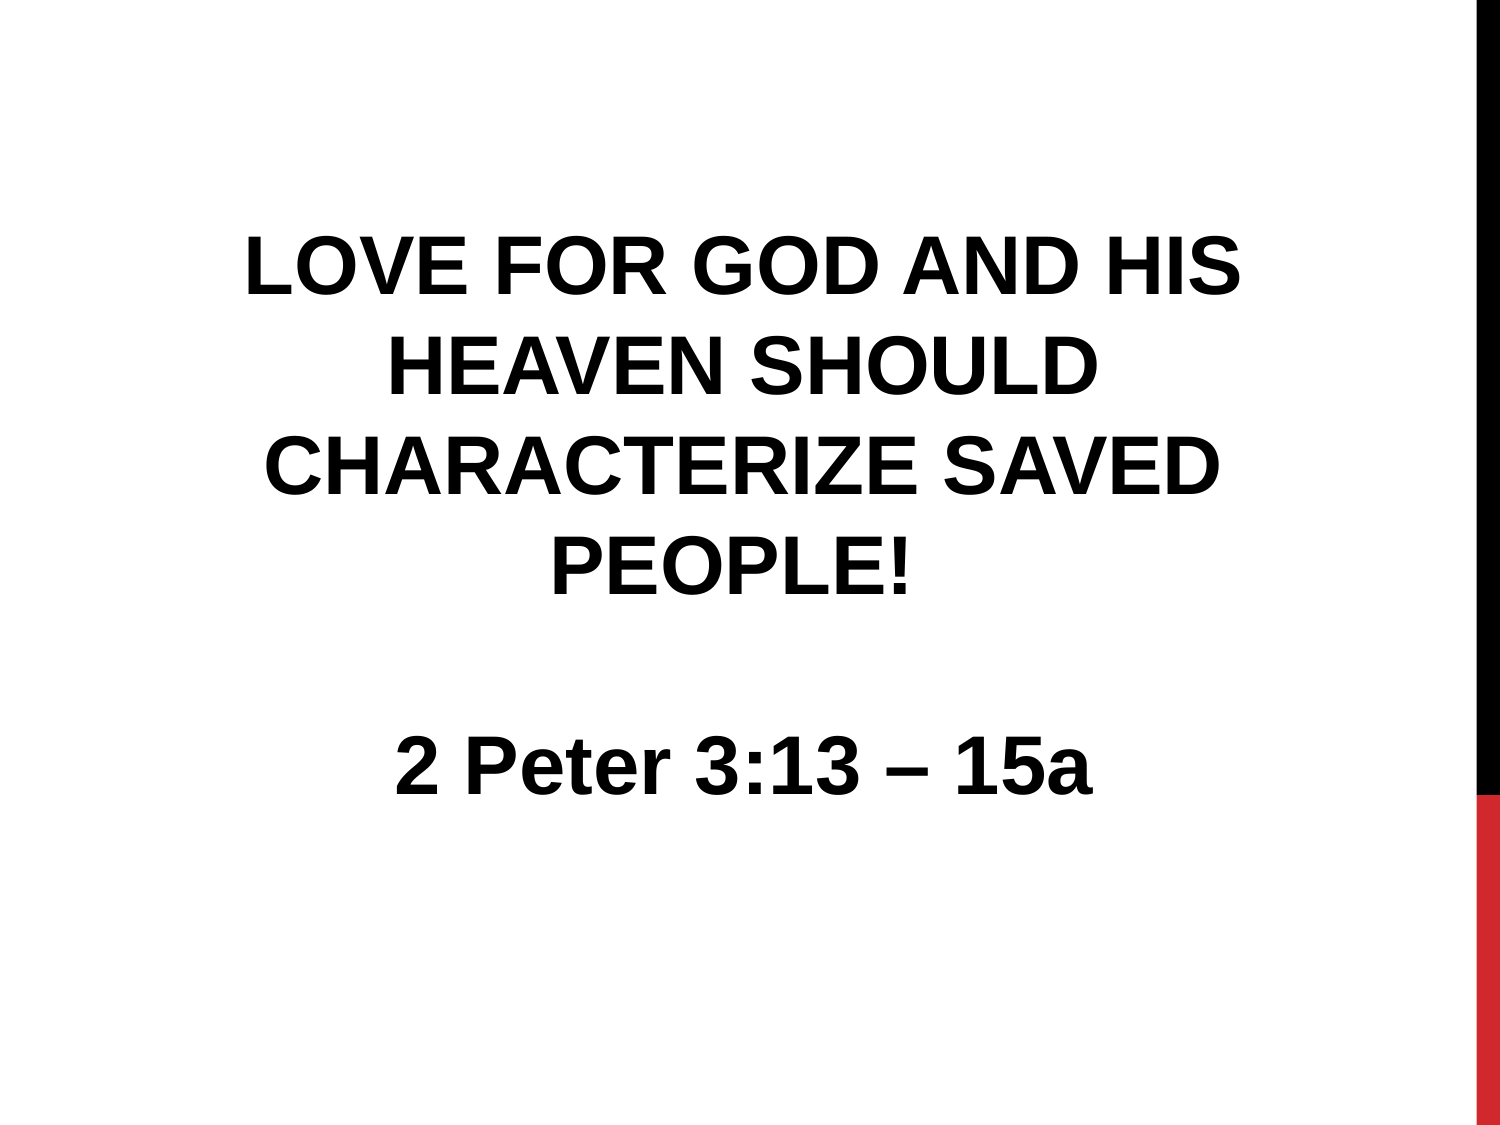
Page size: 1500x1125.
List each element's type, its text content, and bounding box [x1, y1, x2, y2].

text_box LOVE FOR GOD AND HIS HEAVEN SHOULD CHARACTERIZE SAVED PEOPLE! 2 Peter 3:13 – 15a [149, 203, 1338, 819]
